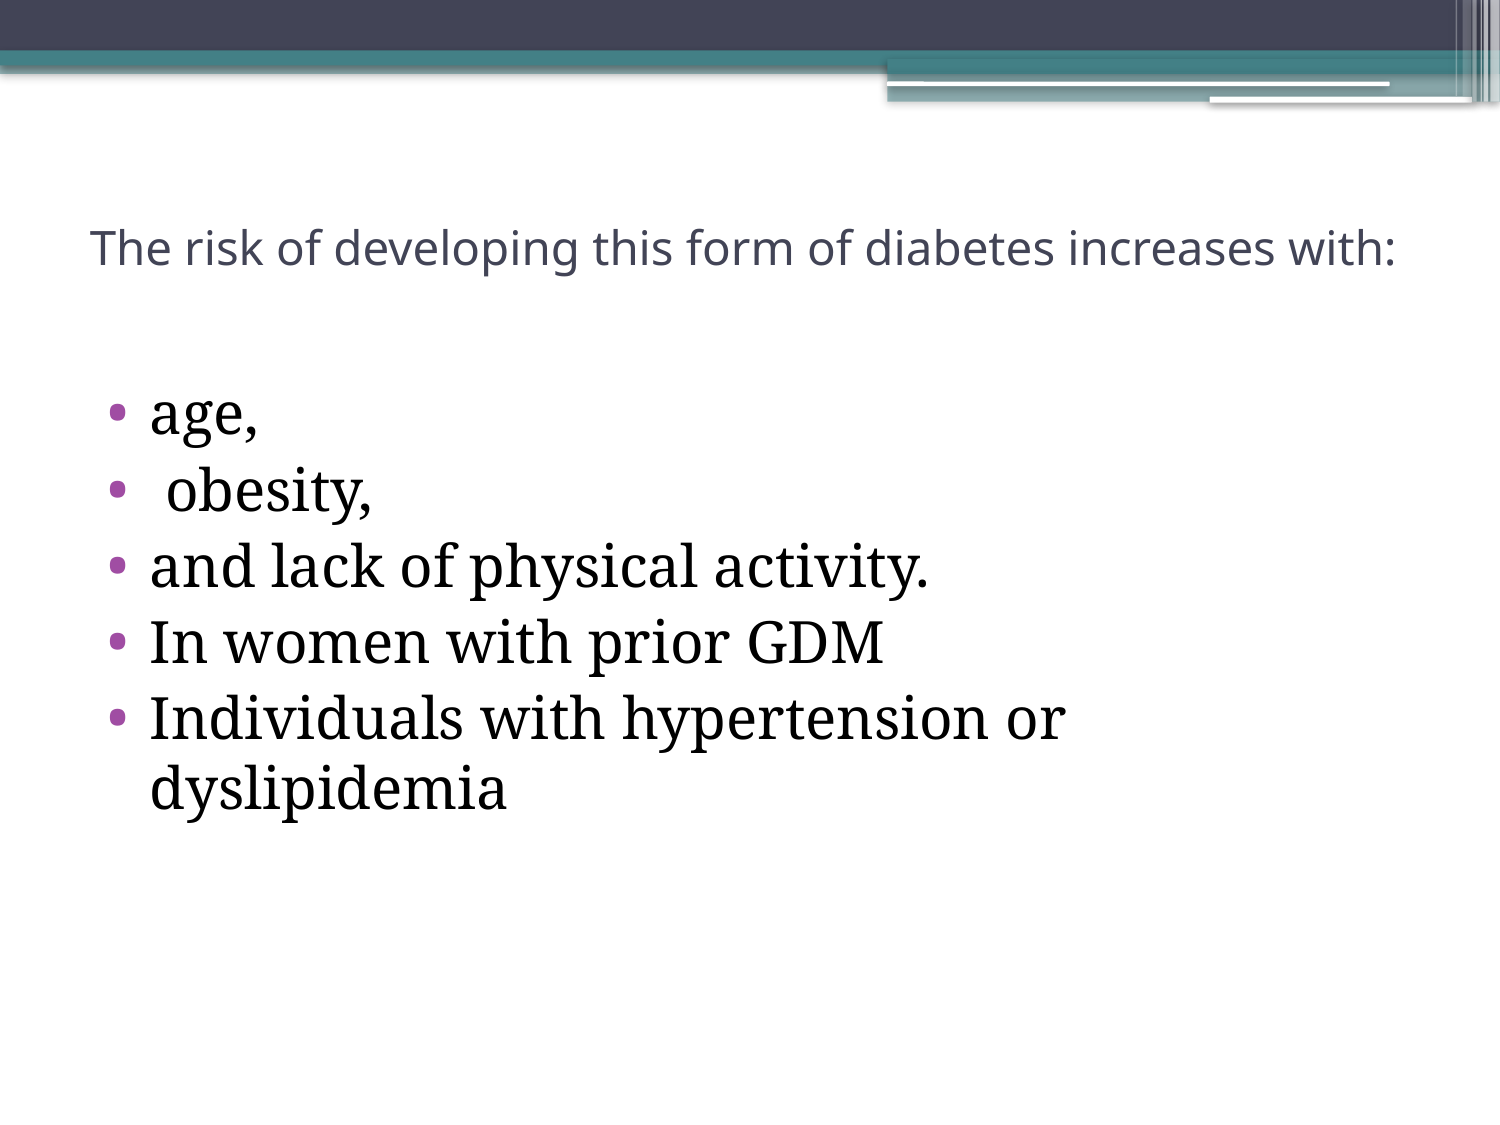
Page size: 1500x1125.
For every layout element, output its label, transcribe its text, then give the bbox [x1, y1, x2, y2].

list age, obesity, and lack of physical activity. In women with prior GDM Individuals with hypertension or dyslipidemia [75, 368, 1425, 1079]
title The risk of developing this form of diabetes increases with: [75, 187, 1425, 363]
